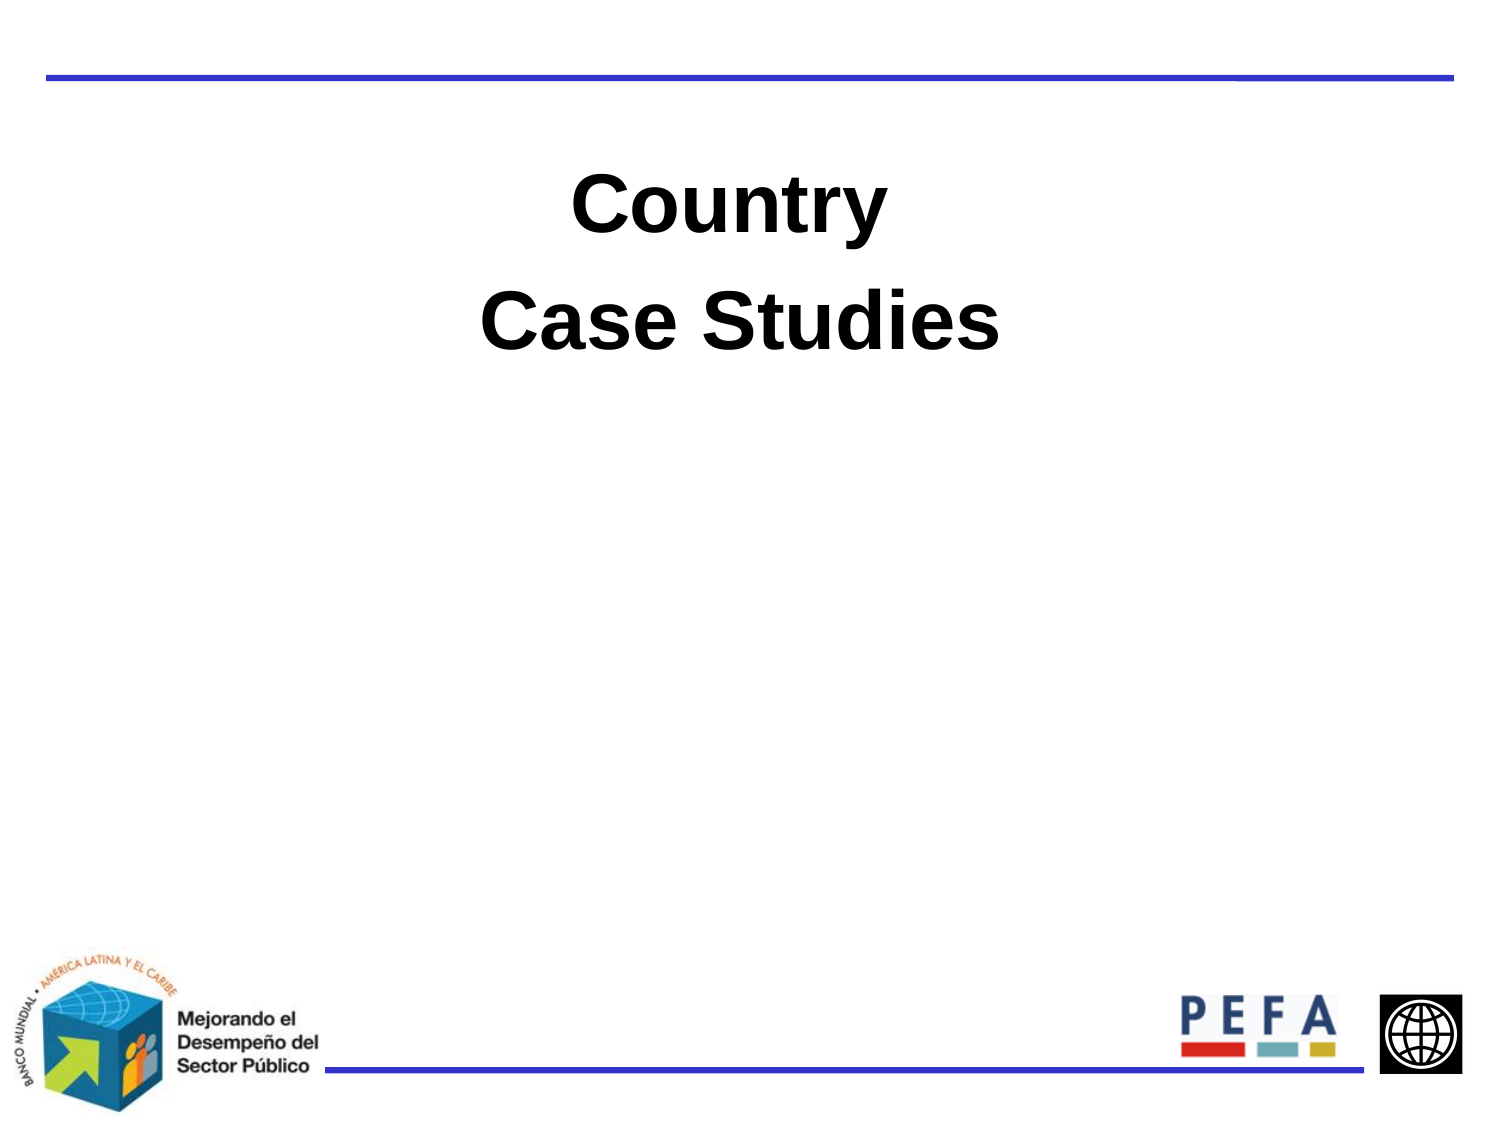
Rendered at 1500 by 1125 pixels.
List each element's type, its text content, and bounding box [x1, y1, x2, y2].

picture [5, 946, 325, 1118]
picture [1179, 994, 1353, 1059]
text_box Country Case Studies [117, 141, 1365, 374]
